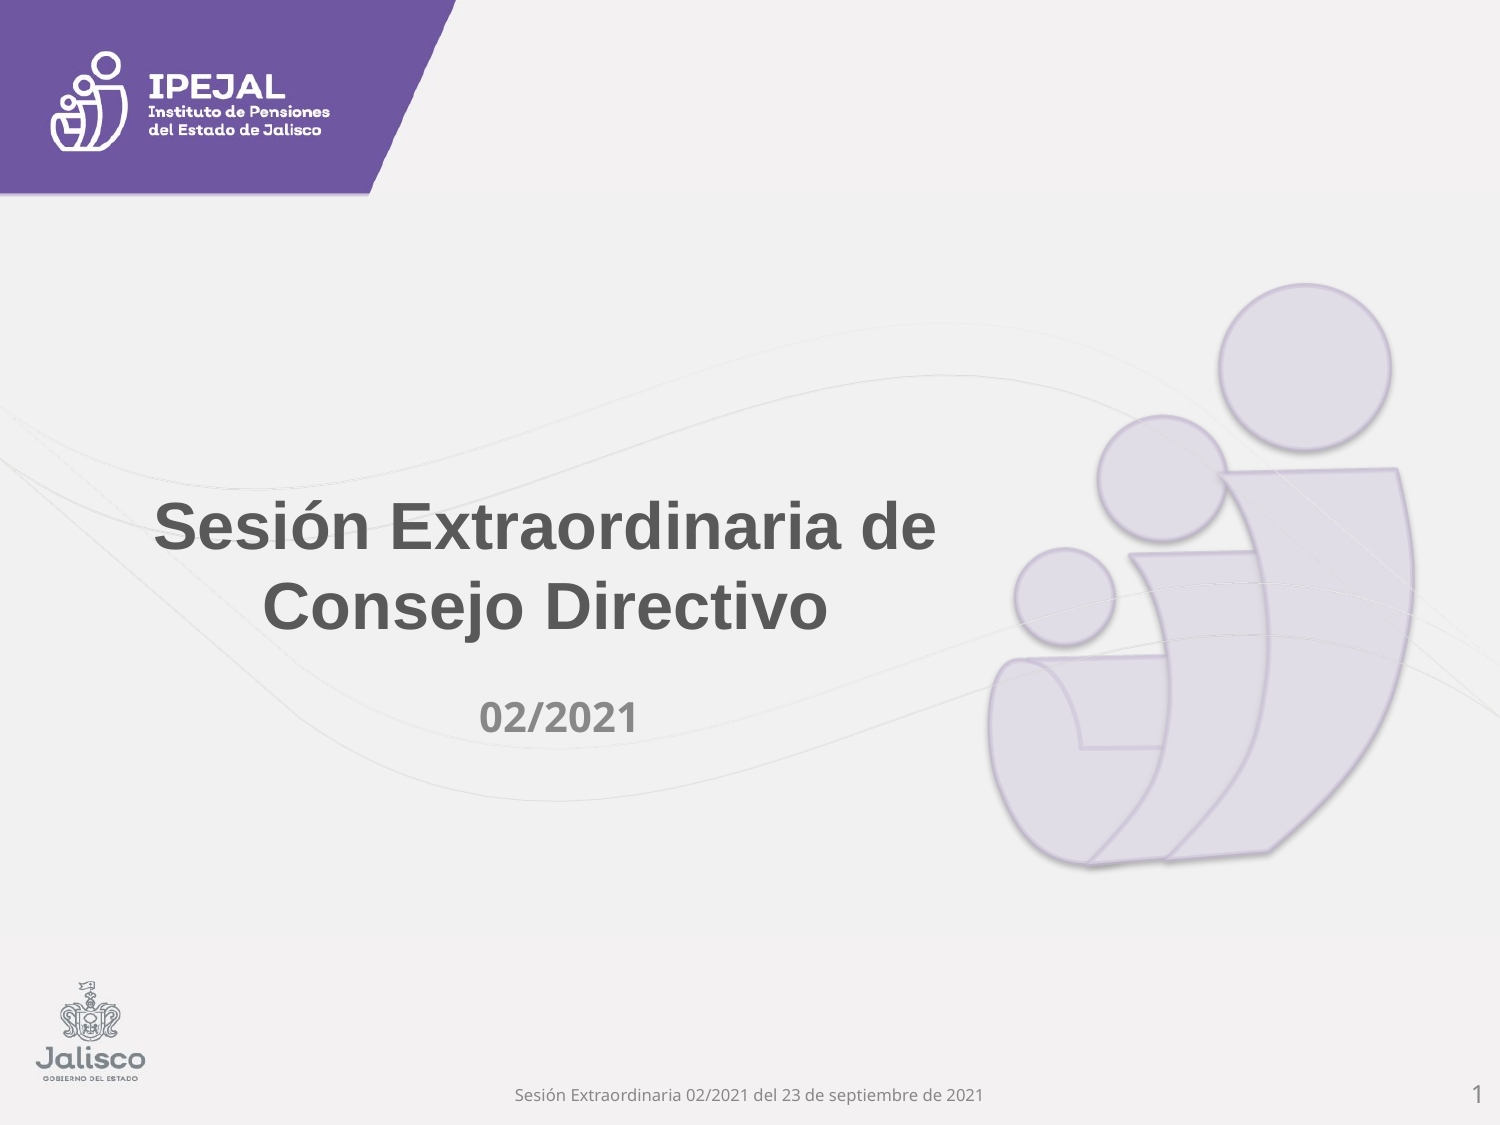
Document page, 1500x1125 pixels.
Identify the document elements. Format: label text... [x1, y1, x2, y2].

title Sesión Extraordinaria de Consejo Directivo [75, 441, 1017, 683]
slide_number ‹#› [1149, 1065, 1500, 1125]
footer Sesión Extraordinaria 02/2021 del 23 de septiembre de 2021 [441, 1065, 1058, 1125]
picture [0, 934, 1500, 1125]
picture [0, 0, 1500, 193]
subtitle 02/2021 [89, 683, 1032, 882]
